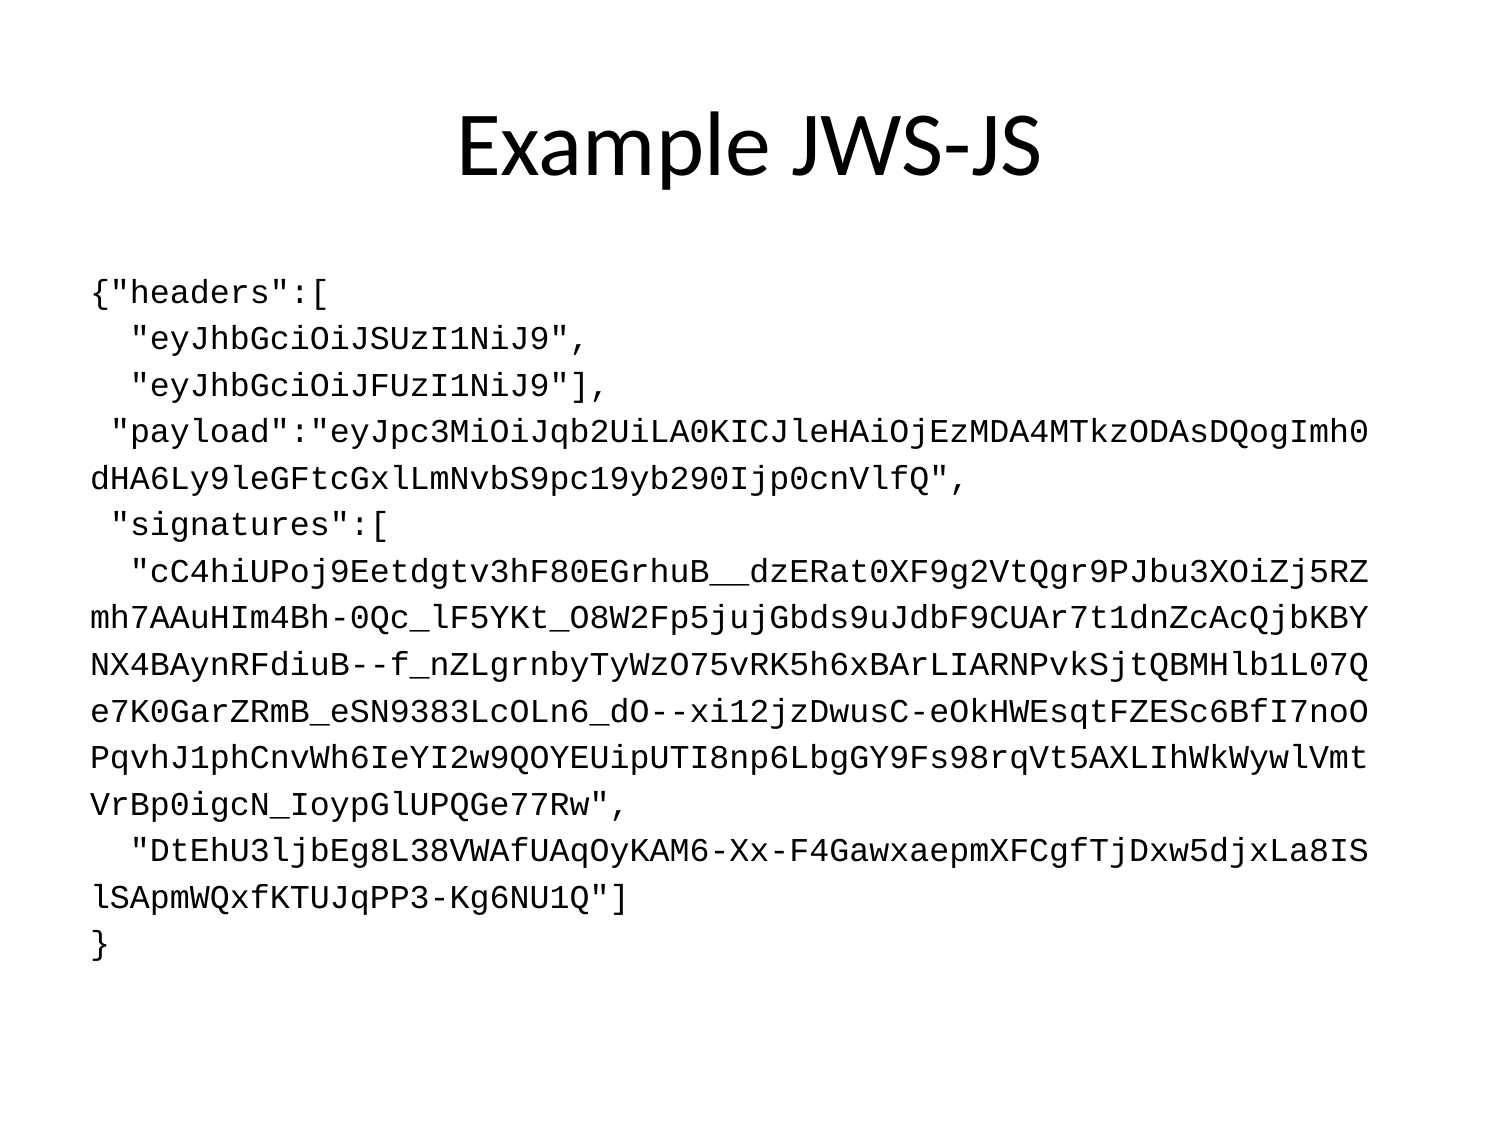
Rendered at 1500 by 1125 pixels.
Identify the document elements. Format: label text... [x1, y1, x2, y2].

list {"headers":[ "eyJhbGciOiJSUzI1NiJ9", "eyJhbGciOiJFUzI1NiJ9"], "payload":"eyJpc3MiOiJqb2UiLA0KICJleHAiOjEzMDA4MTkzODAsDQogImh0 dHA6Ly9leGFtcGxlLmNvbS9pc19yb290Ijp0cnVlfQ", "signatures":[ "cC4hiUPoj9Eetdgtv3hF80EGrhuB__dzERat0XF9g2VtQgr9PJbu3XOiZj5RZ mh7AAuHIm4Bh-0Qc_lF5YKt_O8W2Fp5jujGbds9uJdbF9CUAr7t1dnZcAcQjbKBY NX4BAynRFdiuB--f_nZLgrnbyTyWzO75vRK5h6xBArLIARNPvkSjtQBMHlb1L07Q e7K0GarZRmB_eSN9383LcOLn6_dO--xi12jzDwusC-eOkHWEsqtFZESc6BfI7noO PqvhJ1phCnvWh6IeYI2w9QOYEUipUTI8np6LbgGY9Fs98rqVt5AXLIhWkWywlVmt VrBp0igcN_IoypGlUPQGe77Rw", "DtEhU3ljbEg8L38VWAfUAqOyKAM6-Xx-F4GawxaepmXFCgfTjDxw5djxLa8IS lSApmWQxfKTUJqPP3-Kg6NU1Q"] } [75, 262, 1425, 1005]
title Example JWS-JS [75, 45, 1425, 233]
